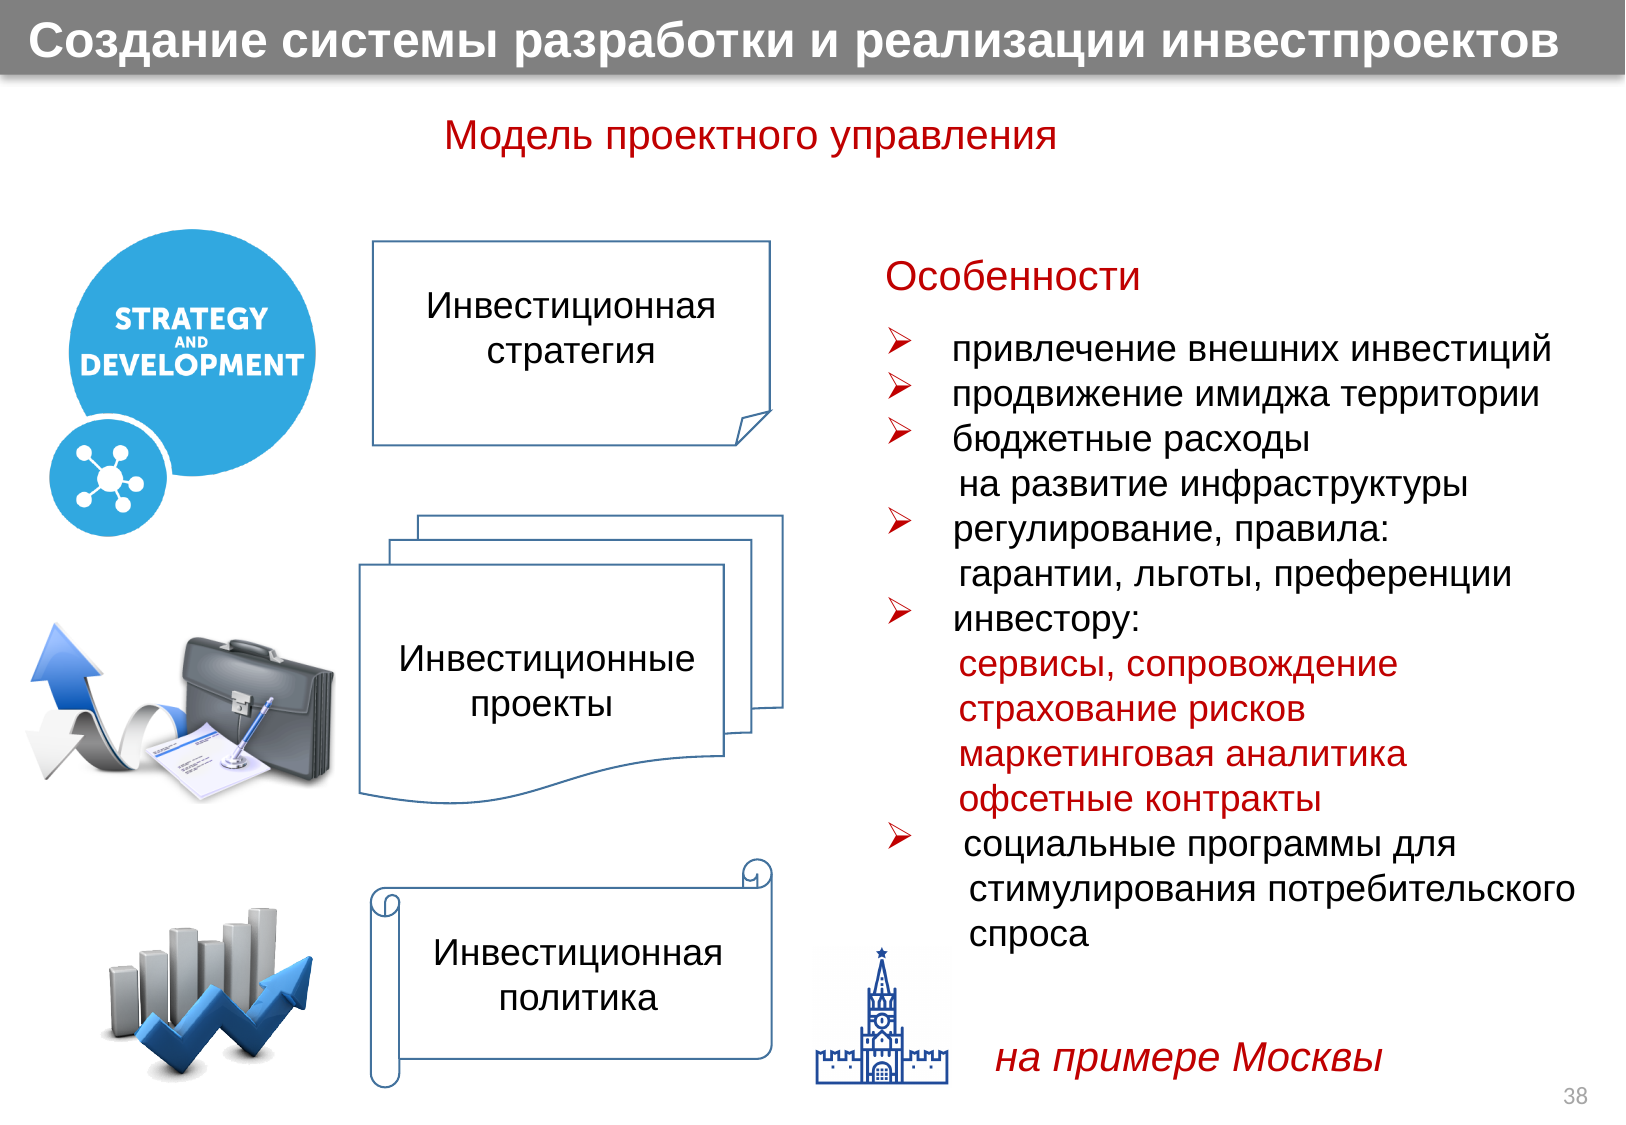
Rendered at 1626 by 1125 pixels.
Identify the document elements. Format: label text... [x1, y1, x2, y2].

slide_number 38 [1237, 1065, 1604, 1125]
text_box Создание системы разработки и реализации инвестпроектов [0, 0, 1625, 75]
picture [91, 897, 315, 1088]
picture [812, 946, 952, 1088]
text_box Особенности привлечение внешних инвестиций продвижение имиджа территории бюджетные расходы на развитие инфраструктуры регулирование, правила: гарантии, льготы, преференции инвестору: сервисы, сопровождение страхование рисков маркетинговая аналитика офсетные контракты социальные программы для стимулирования потребительского спроса [870, 241, 1592, 962]
picture [23, 609, 336, 804]
text_box Инвестиционная стратегия [373, 240, 774, 447]
picture [33, 133, 373, 554]
text_box Инвестиционные проекты [358, 514, 784, 805]
text_box Модель проектного управления [429, 100, 1073, 166]
text_box на примере Москвы [980, 1021, 1399, 1087]
text_box Инвестиционная политика [369, 858, 773, 1089]
